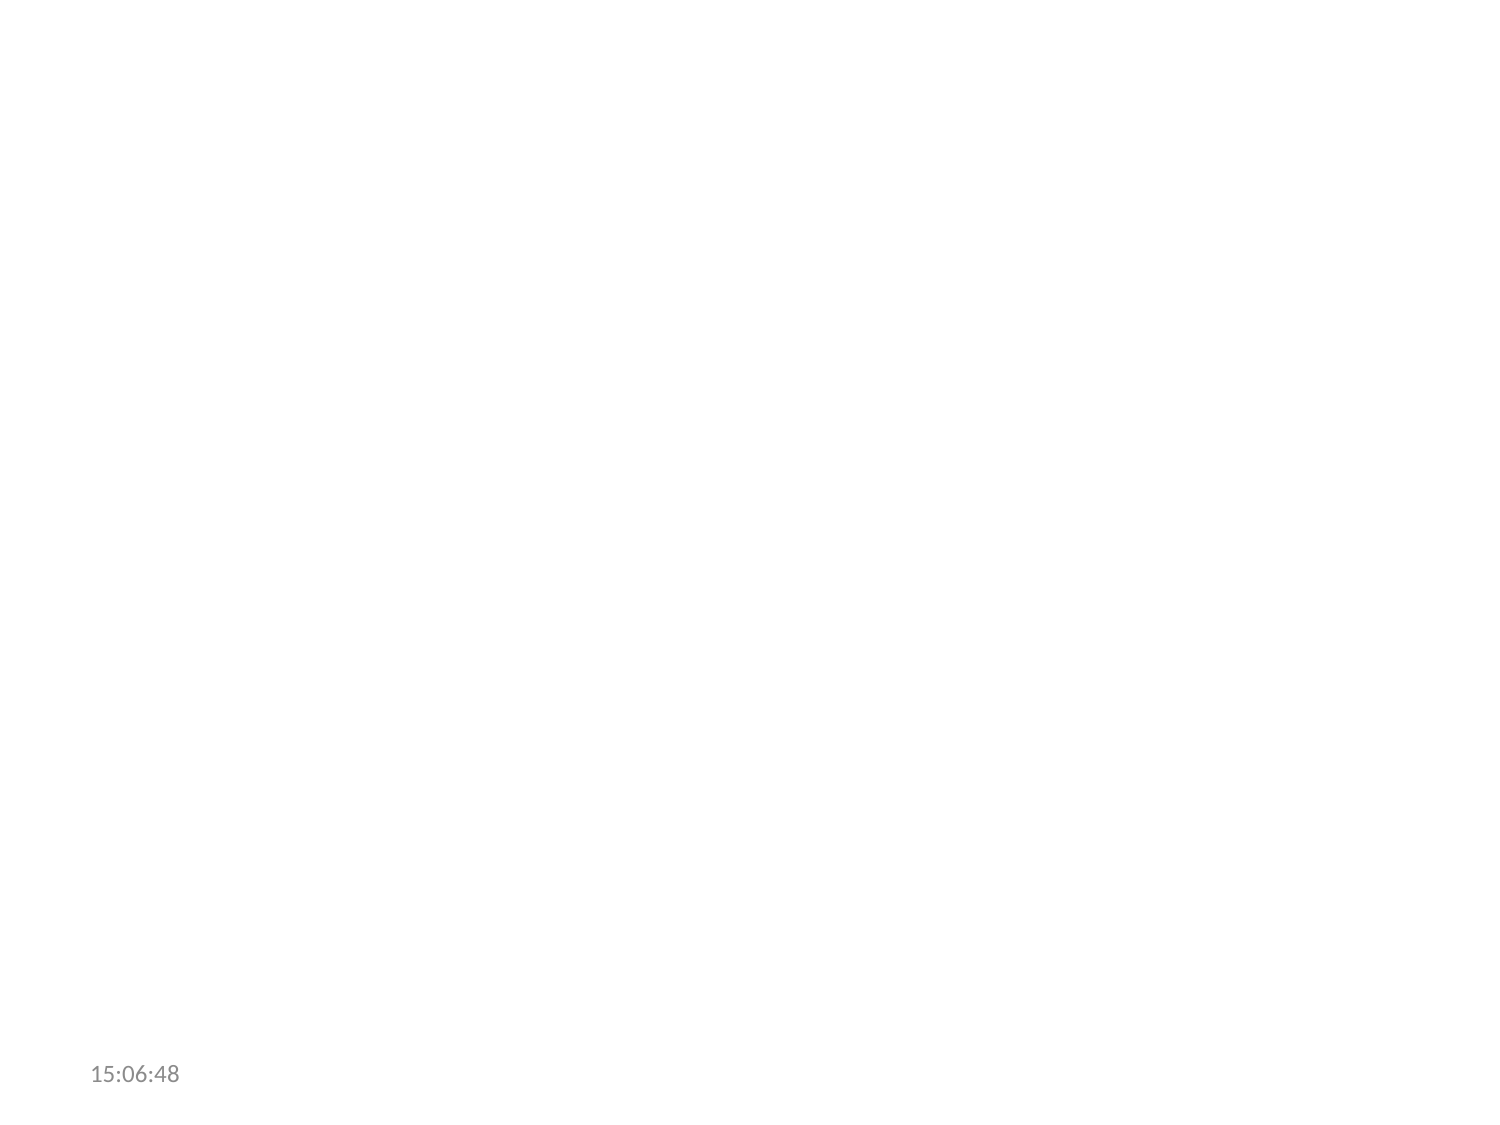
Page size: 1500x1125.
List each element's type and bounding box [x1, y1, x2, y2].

slide_number [75, 1042, 425, 1103]
